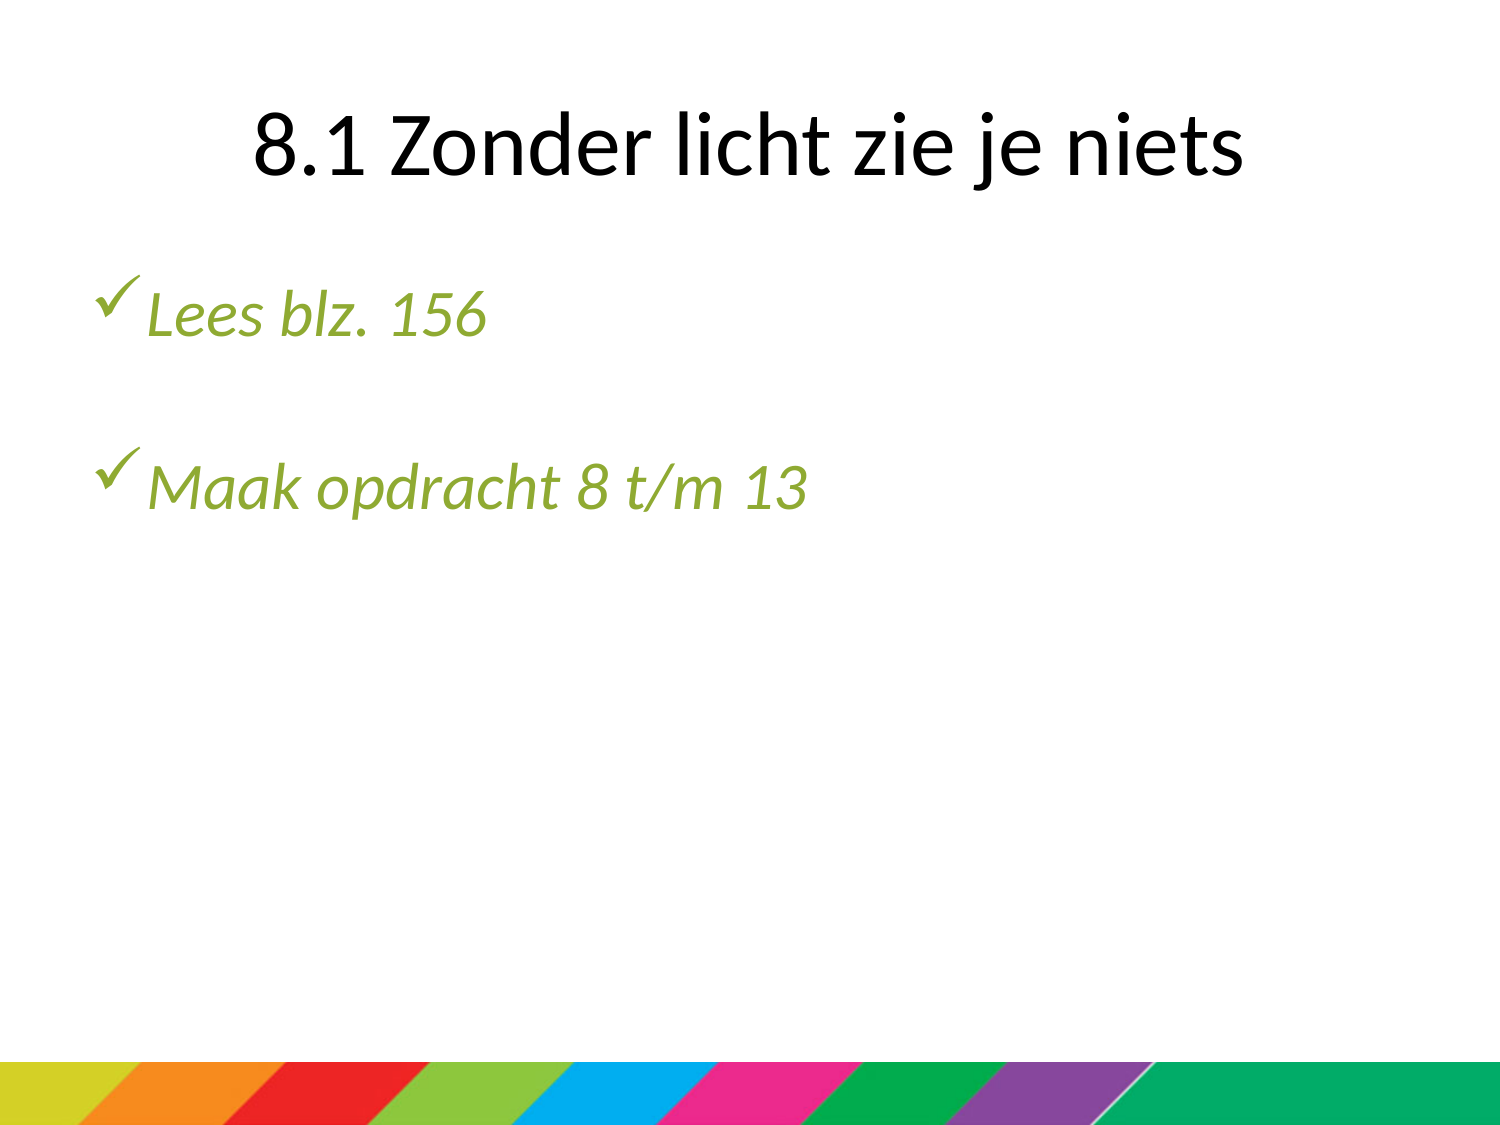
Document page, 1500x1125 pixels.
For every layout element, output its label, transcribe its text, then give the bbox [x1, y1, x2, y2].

picture [656, 1062, 1500, 1125]
picture [0, 1062, 574, 1125]
list Lees blz. 156 Maak opdracht 8 t/m 13 [75, 262, 1425, 1005]
title 8.1 Zonder licht zie je niets [75, 45, 1425, 233]
